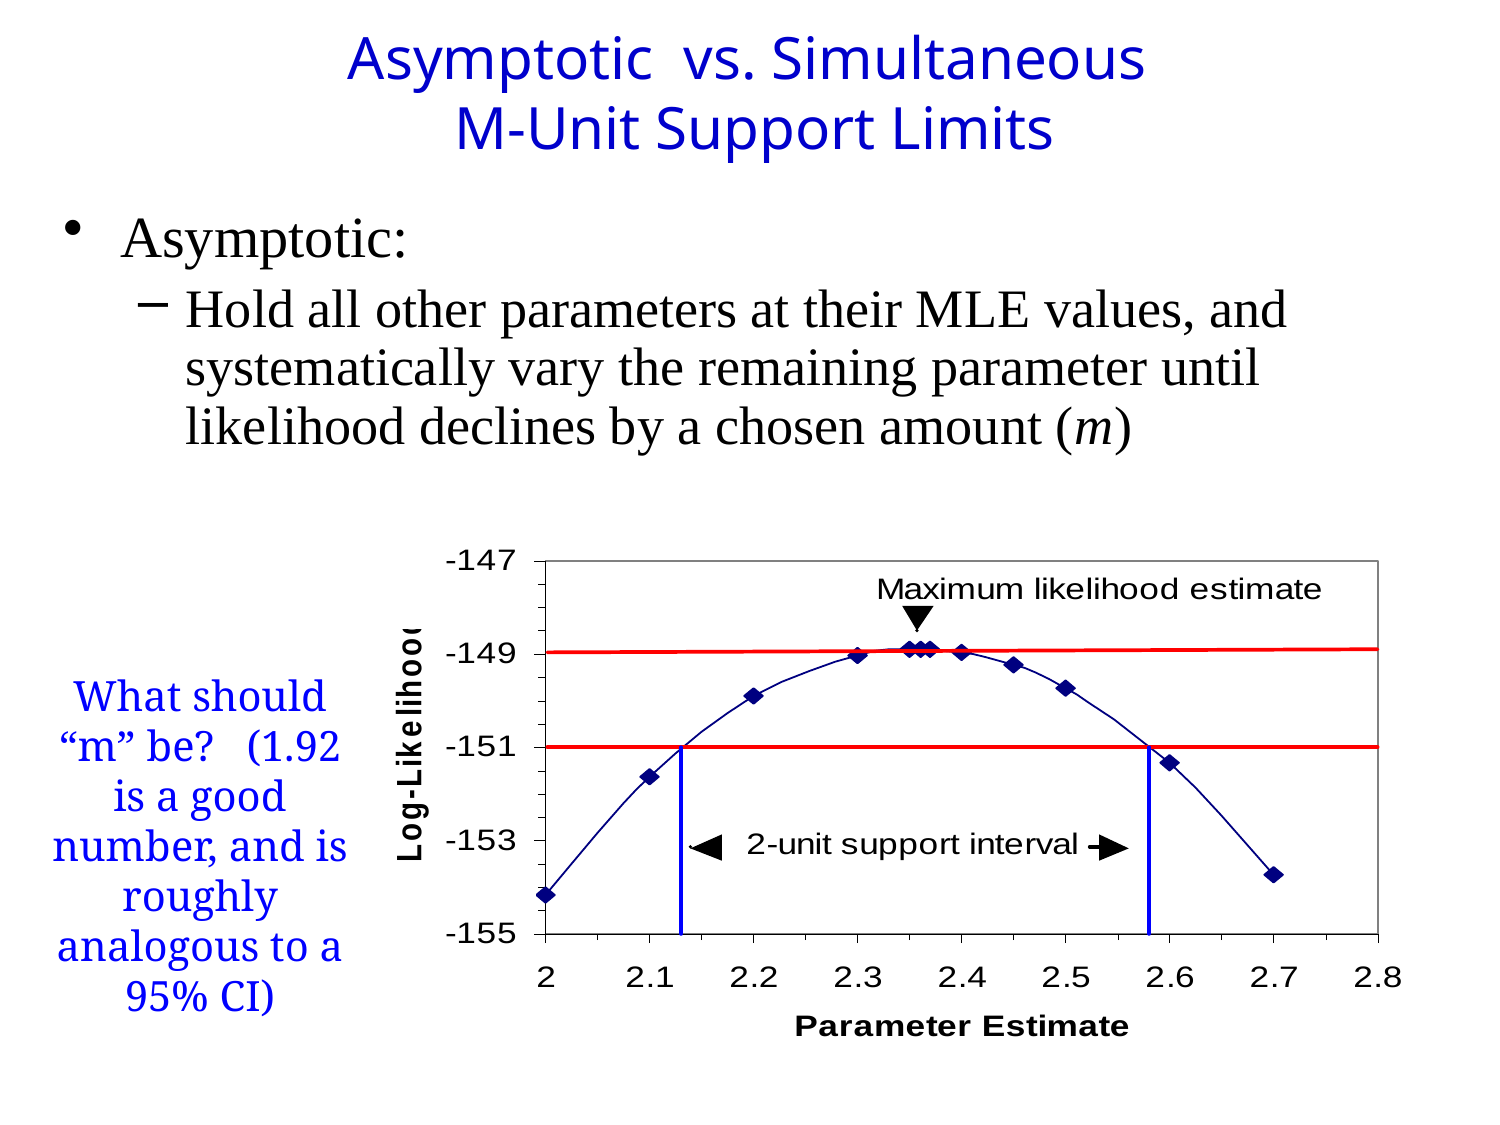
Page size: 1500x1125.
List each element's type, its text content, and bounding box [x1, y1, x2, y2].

text_box What should “m” be? (1.92 is a good number, and is roughly analogous to a 95% CI) [24, 662, 332, 1028]
picture [337, 499, 1451, 1090]
list Asymptotic: Hold all other parameters at their MLE values, and systematically vary the remaining parameter until likelihood declines by a chosen amount (m) [49, 199, 1318, 476]
title Asymptotic vs. Simultaneous M-Unit Support Limits [174, 49, 1320, 169]
